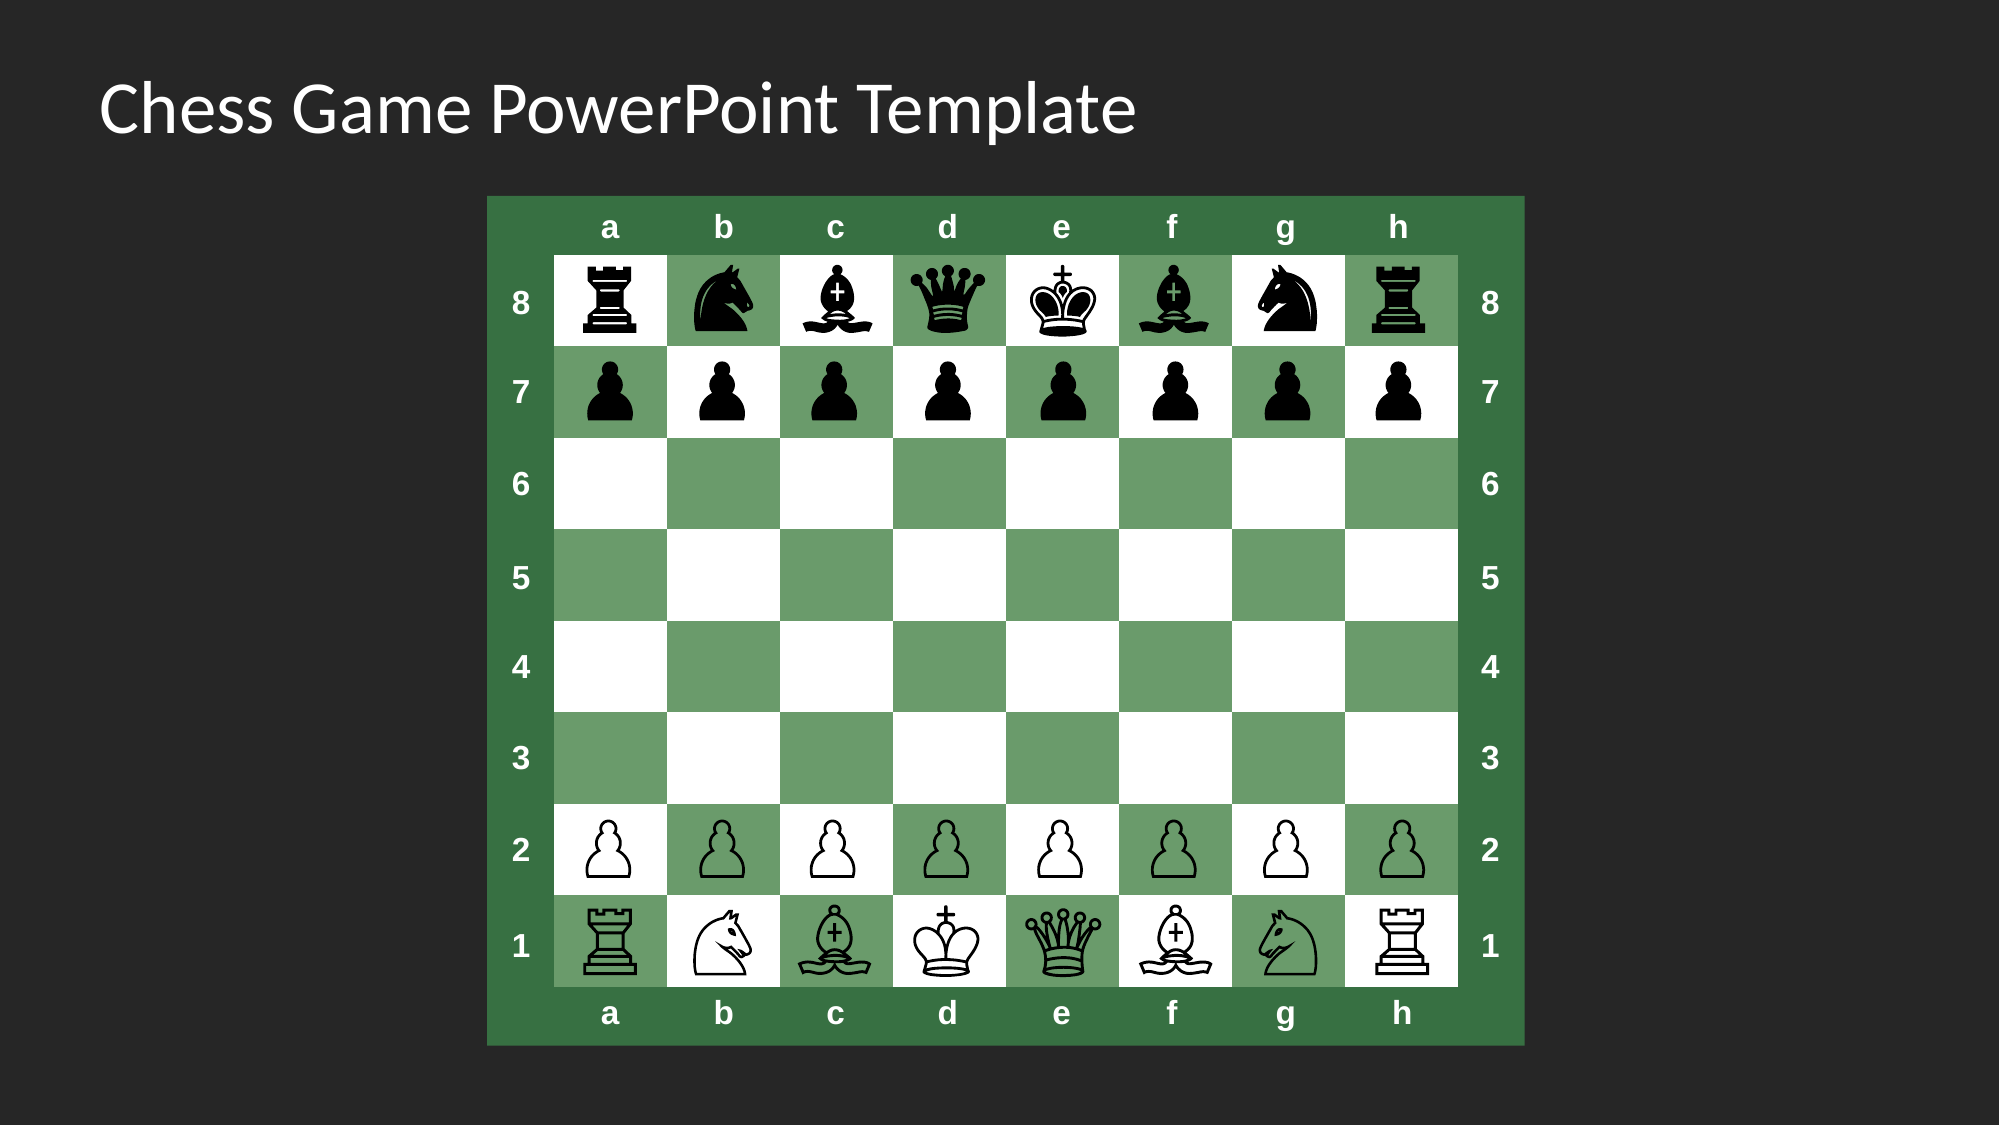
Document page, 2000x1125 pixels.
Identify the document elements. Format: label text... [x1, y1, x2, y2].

table_cell [554, 438, 667, 529]
table_header [1345, 255, 1458, 346]
table_cell [1232, 346, 1345, 438]
text_box b [698, 984, 749, 1039]
table_cell [1119, 438, 1232, 529]
table_cell [554, 346, 667, 438]
text_box [1264, 361, 1311, 421]
table_cell [1006, 895, 1119, 987]
text_box [1138, 264, 1209, 333]
table_cell [1006, 529, 1119, 621]
text_box [1375, 361, 1422, 421]
text_box [925, 361, 971, 421]
text_box g [1260, 984, 1311, 1039]
text_box [583, 266, 637, 333]
table_cell [893, 621, 1006, 712]
text_box [693, 909, 752, 976]
text_box f [1151, 985, 1193, 1039]
table_cell [1006, 804, 1119, 895]
text_box [1037, 819, 1083, 878]
table_cell [1119, 529, 1232, 621]
table_cell [1345, 804, 1458, 895]
table_cell [1345, 346, 1458, 438]
table_cell [1119, 346, 1232, 438]
table_cell [1119, 621, 1232, 712]
table_cell [1345, 895, 1458, 987]
table_cell [893, 895, 1006, 987]
text_box a [585, 197, 635, 253]
table_cell [554, 529, 667, 621]
table_cell [1232, 621, 1345, 712]
text_box [1040, 361, 1087, 421]
table_cell [780, 712, 893, 804]
text_box [694, 264, 754, 332]
text_box 5 [1466, 548, 1515, 604]
text_box [699, 361, 745, 421]
text_box [802, 264, 873, 333]
text_box 8 [1466, 273, 1515, 329]
text_box [910, 264, 986, 333]
text_box f [1151, 197, 1193, 253]
text_box d [922, 984, 973, 1039]
text_box [587, 361, 633, 421]
table_cell [780, 438, 893, 529]
table_header [1232, 255, 1345, 346]
text_box [1258, 909, 1318, 976]
text_box [699, 819, 745, 878]
table_cell [667, 621, 780, 712]
text_box h [1373, 197, 1424, 253]
table_cell [667, 438, 780, 529]
table_cell [554, 712, 667, 804]
text_box e [1037, 197, 1086, 253]
table_cell [1232, 804, 1345, 895]
table_cell [893, 438, 1006, 529]
text_box c [811, 985, 860, 1039]
table_cell [893, 346, 1006, 438]
table_cell [1006, 346, 1119, 438]
table_header [554, 255, 667, 346]
table_cell [1345, 438, 1458, 529]
text_box [1379, 819, 1426, 878]
table_cell [1119, 895, 1232, 987]
text_box 3 [496, 728, 546, 784]
table_cell [554, 895, 667, 987]
table_cell [667, 346, 780, 438]
text_box b [698, 197, 749, 253]
table_cell [1119, 712, 1232, 804]
text_box [583, 908, 637, 976]
text_box 2 [496, 820, 546, 876]
table_cell [780, 346, 893, 438]
table_cell [780, 621, 893, 712]
text_box 8 [496, 273, 546, 329]
text_box 1 [1466, 916, 1515, 972]
text_box 6 [496, 454, 546, 510]
text_box e [1037, 984, 1086, 1039]
text_box h [1377, 984, 1428, 1039]
table_cell [667, 895, 780, 987]
table_cell [554, 804, 667, 895]
table_cell [667, 712, 780, 804]
table_cell [1345, 529, 1458, 621]
text_box 7 [496, 362, 546, 418]
text_box 4 [1466, 637, 1515, 693]
text_box 3 [1466, 728, 1515, 784]
text_box 5 [496, 548, 546, 604]
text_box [1029, 264, 1097, 337]
table_header [1006, 255, 1119, 346]
text_box [485, 194, 1527, 1048]
text_box 2 [1466, 820, 1515, 876]
text_box c [811, 197, 860, 253]
table_header [667, 255, 780, 346]
table_cell [1232, 529, 1345, 621]
title Chess Game PowerPoint Template [99, 45, 1900, 162]
text_box [585, 819, 632, 878]
text_box d [922, 197, 973, 253]
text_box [797, 904, 872, 976]
text_box [809, 819, 856, 878]
table_cell [1232, 895, 1345, 987]
text_box [1150, 819, 1197, 878]
table_cell [893, 529, 1006, 621]
table_cell [780, 895, 893, 987]
text_box [1257, 264, 1318, 332]
text_box [913, 905, 980, 977]
table_header [1119, 255, 1232, 346]
text_box [1375, 908, 1430, 976]
table_cell [1006, 438, 1119, 529]
table_cell [780, 529, 893, 621]
table_header [893, 255, 1006, 346]
text_box [1025, 908, 1102, 978]
table_cell [1232, 712, 1345, 804]
table_cell [1345, 621, 1458, 712]
table_cell [893, 712, 1006, 804]
table_cell [667, 804, 780, 895]
table_header [780, 255, 893, 346]
table_cell [893, 804, 1006, 895]
text_box a [585, 984, 635, 1039]
table_cell [554, 621, 667, 712]
table_cell [1345, 712, 1458, 804]
text_box 1 [496, 916, 546, 972]
text_box [1152, 361, 1199, 421]
table_cell [1006, 621, 1119, 712]
table_cell [780, 804, 893, 895]
text_box [1263, 819, 1309, 878]
text_box [1371, 266, 1426, 333]
text_box 7 [1466, 362, 1515, 418]
text_box 6 [1466, 454, 1515, 510]
table_cell [1119, 804, 1232, 895]
text_box [923, 819, 970, 878]
table_cell [667, 529, 780, 621]
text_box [1138, 904, 1213, 976]
table_cell [1006, 712, 1119, 804]
text_box [811, 361, 858, 421]
text_box 4 [496, 637, 546, 693]
text_box g [1260, 197, 1311, 253]
table_cell [1232, 438, 1345, 529]
